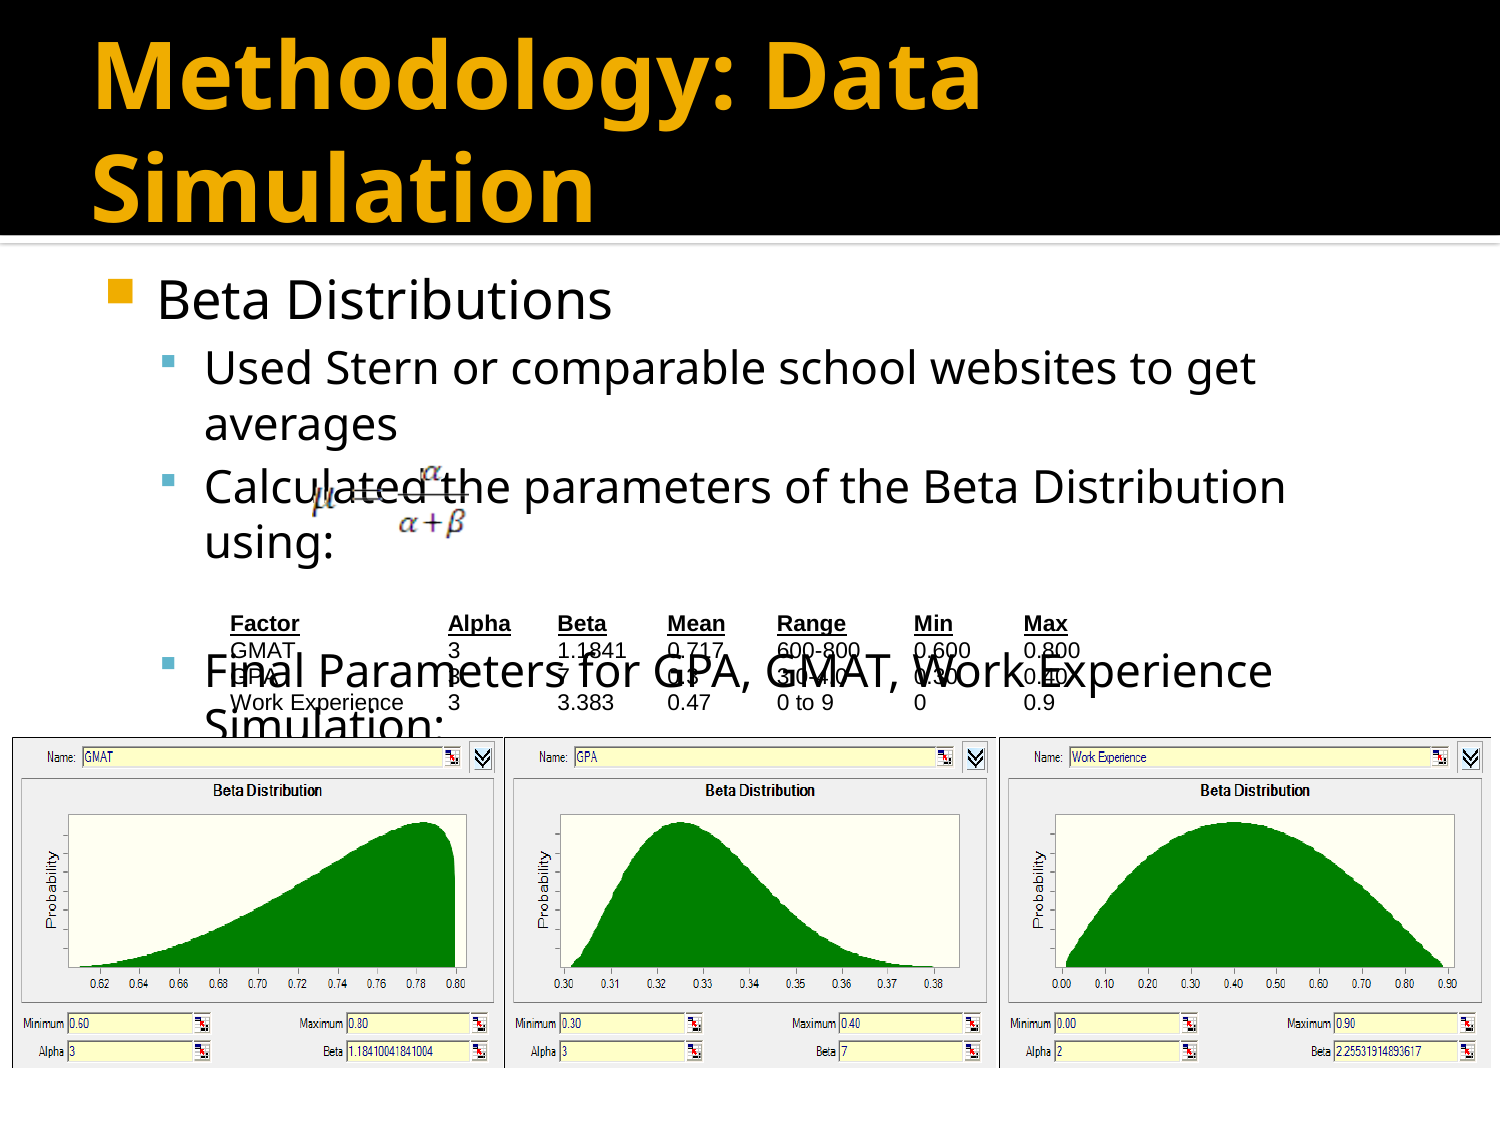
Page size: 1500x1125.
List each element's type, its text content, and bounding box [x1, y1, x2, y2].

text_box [224, 610, 1200, 736]
picture [999, 737, 1491, 1068]
title Methodology: Data Simulation [75, 25, 1425, 231]
list Beta Distributions Used Stern or comparable school websites to get averages Calculated the parameters of the Beta Distribution using: Final Parameters for GPA, GMAT, Work Experience Simulation: [75, 249, 1425, 735]
picture [12, 737, 503, 1068]
picture [504, 737, 996, 1068]
picture [312, 462, 469, 550]
